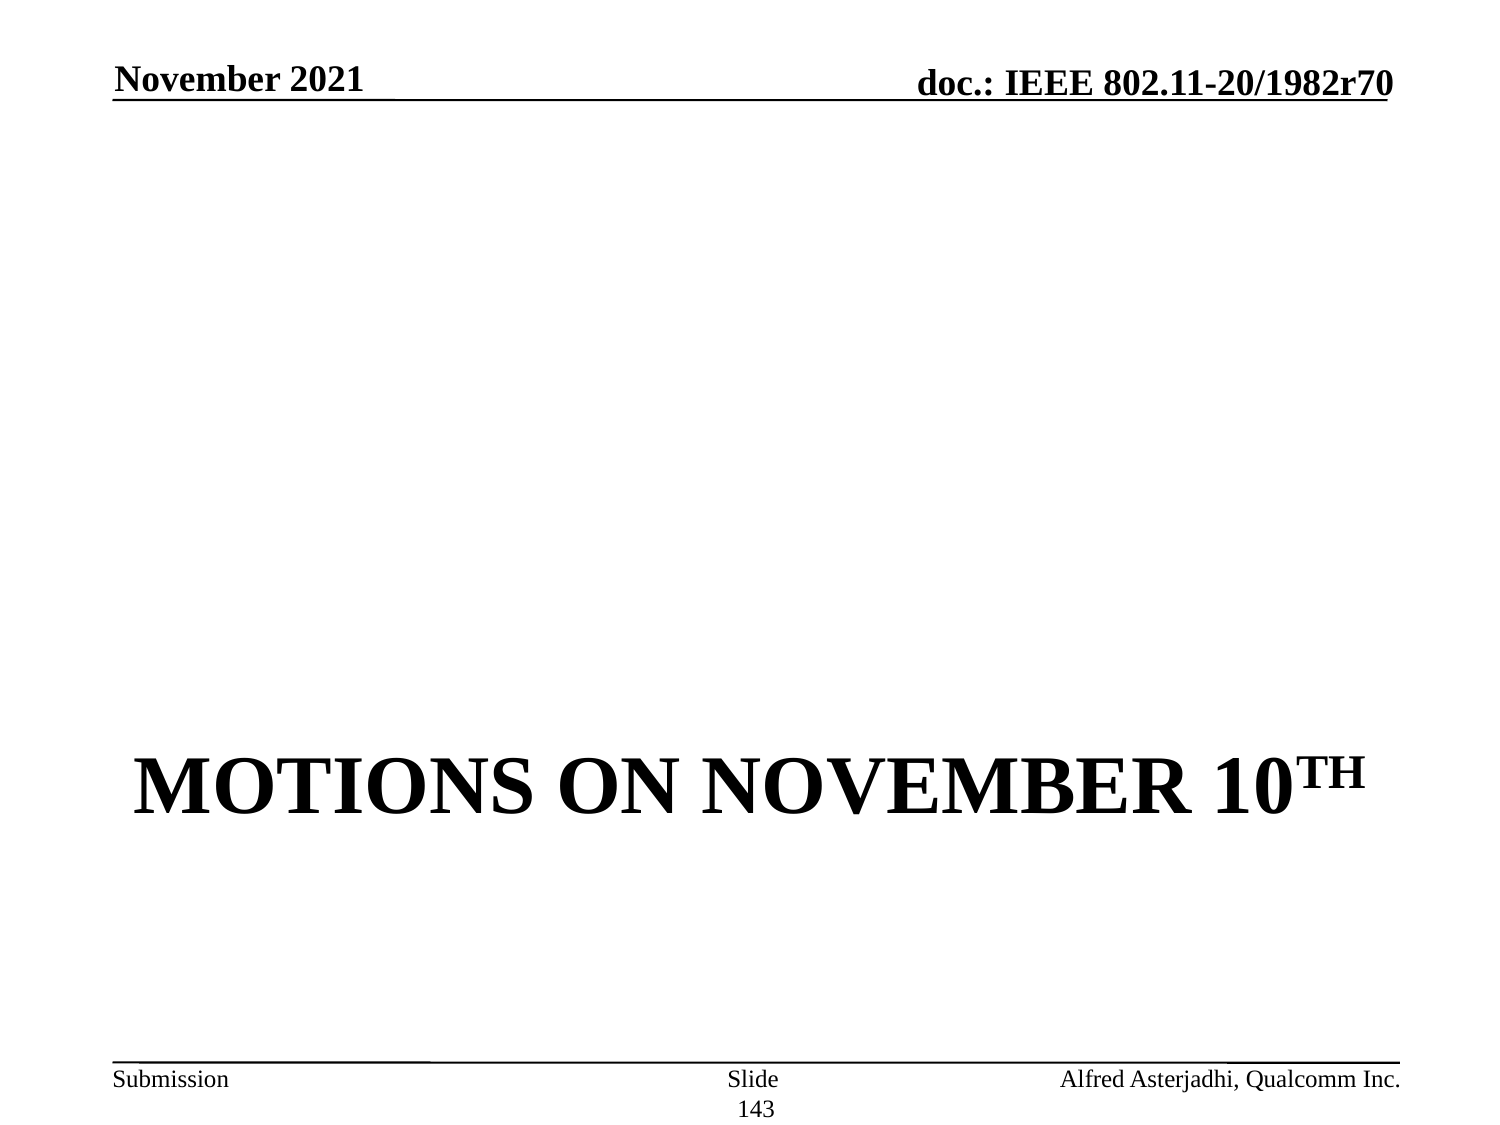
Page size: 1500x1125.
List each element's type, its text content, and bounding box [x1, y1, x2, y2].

title Motions on NOVEMBER 10th [118, 722, 1394, 947]
slide_number Slide 143 [712, 1061, 800, 1123]
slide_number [114, 54, 423, 100]
footer Alfred Asterjadhi, Qualcomm Inc. [878, 1061, 1402, 1093]
